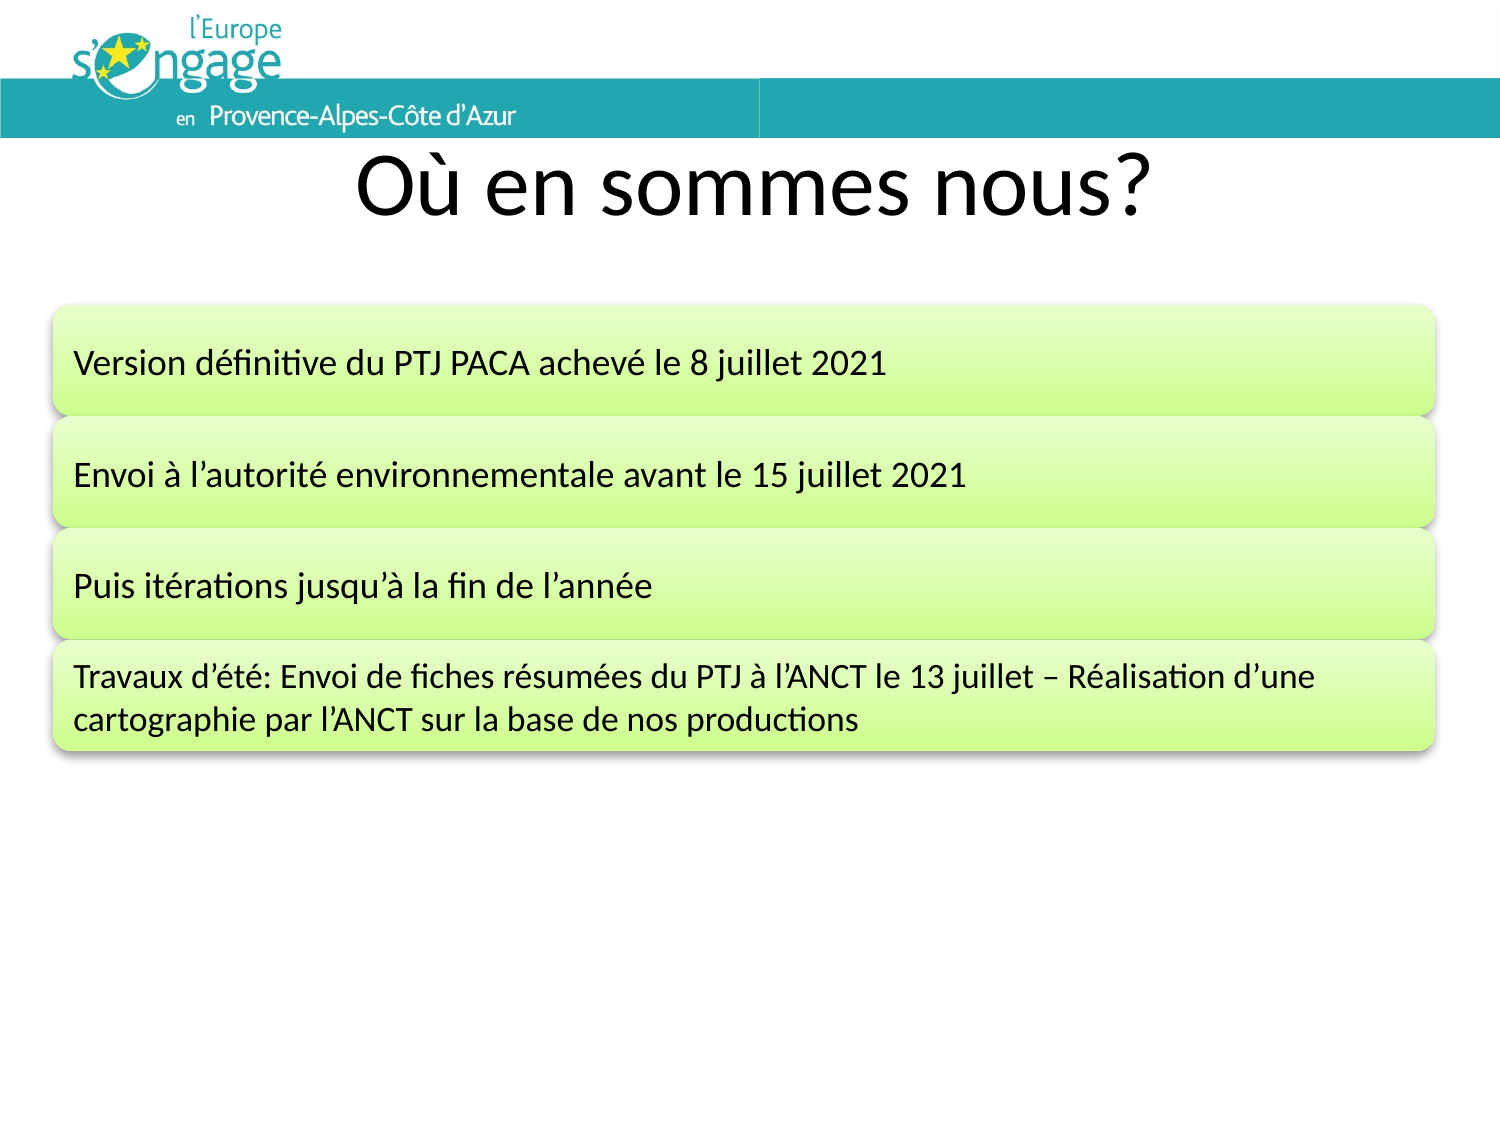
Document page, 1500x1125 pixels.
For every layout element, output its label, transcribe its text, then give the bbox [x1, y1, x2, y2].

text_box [0, 14, 1500, 138]
title Où en sommes nous? [64, 151, 1447, 256]
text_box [52, 304, 1436, 752]
